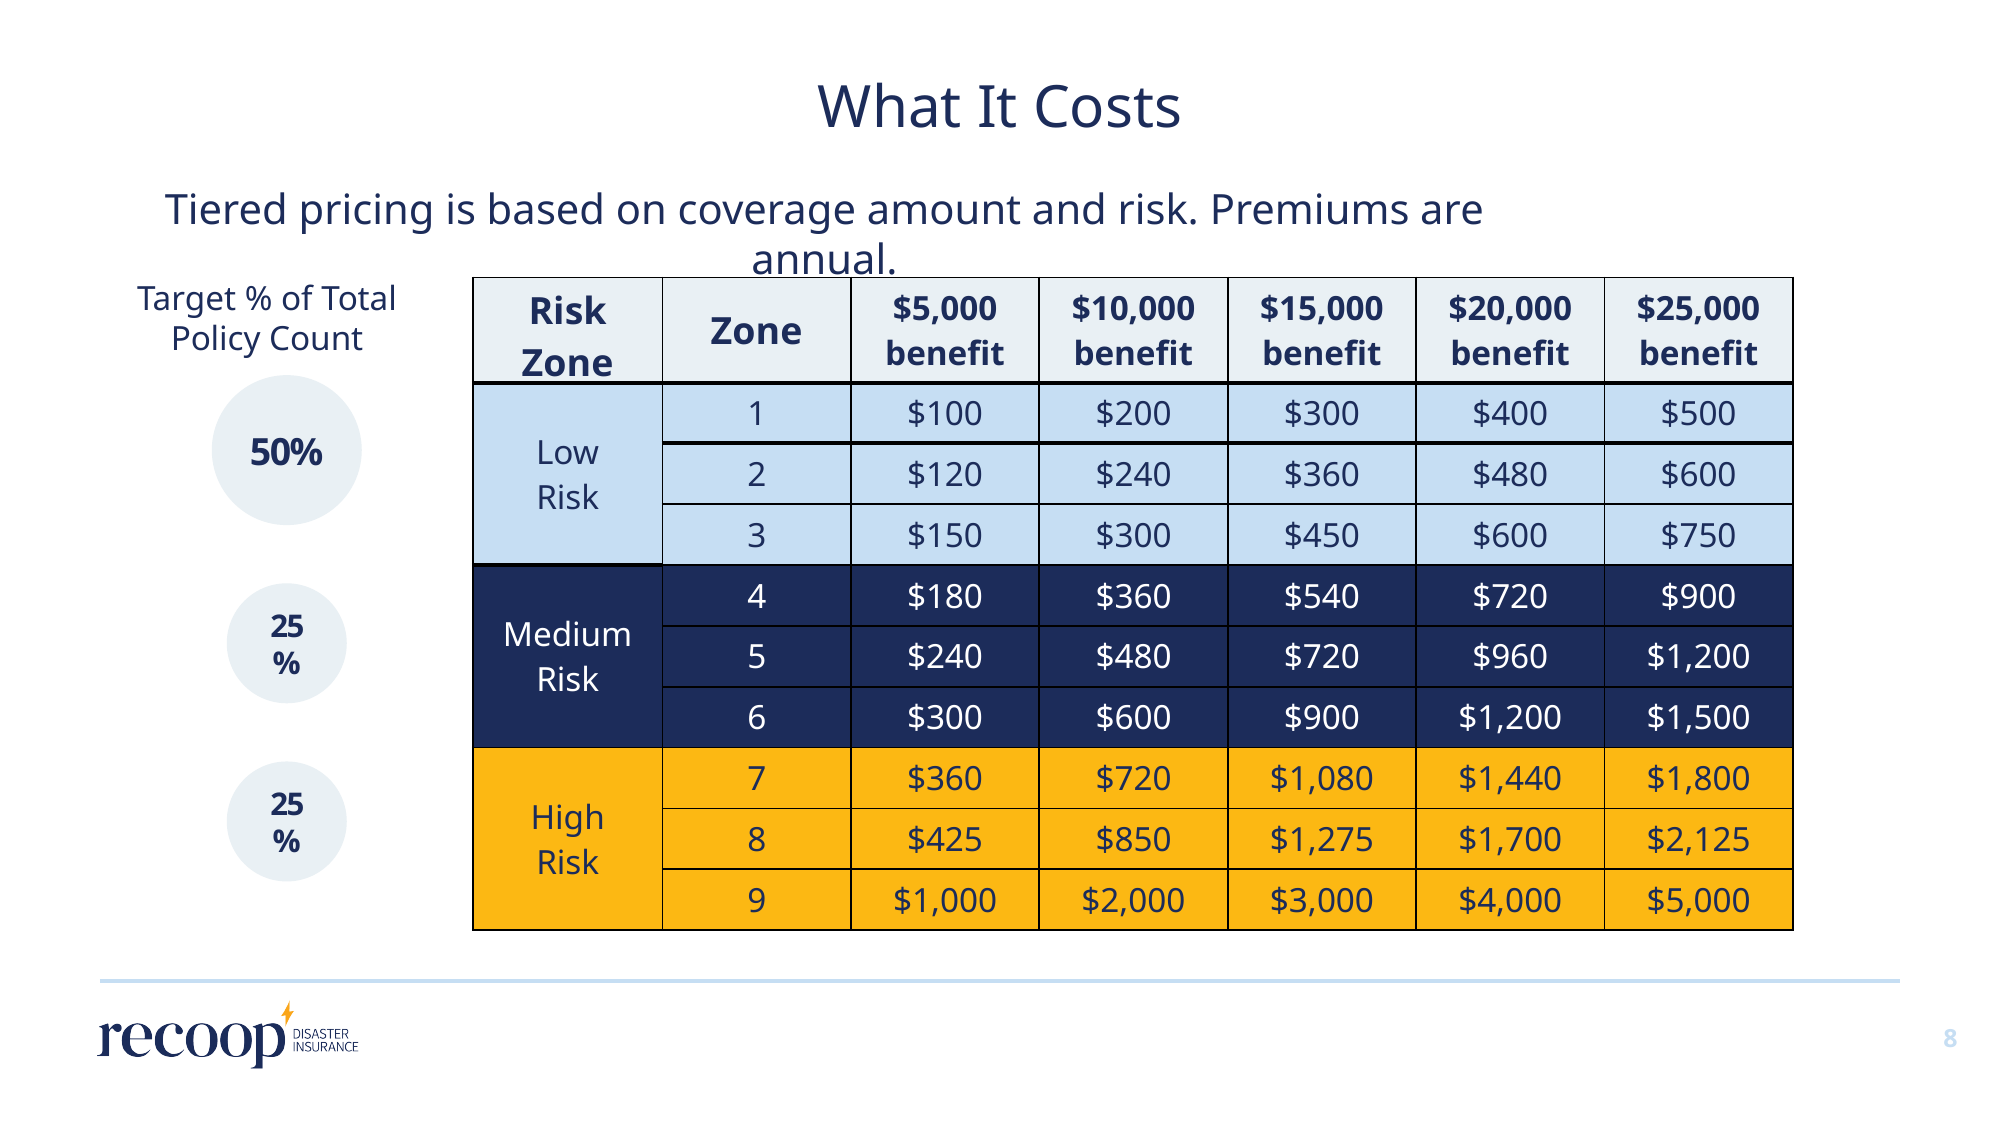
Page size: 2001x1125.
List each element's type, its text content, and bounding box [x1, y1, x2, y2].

table_cell 9 [663, 870, 850, 929]
table_cell $1,500 [1605, 688, 1792, 747]
table_cell $2,125 [1605, 809, 1792, 868]
table_cell 6 [663, 688, 850, 747]
table_header $5,000 benefit [852, 284, 1038, 381]
table_header $20,000 benefit [1417, 278, 1604, 381]
table_cell 4 [663, 566, 850, 625]
table_cell $360 [1229, 445, 1415, 503]
table_cell $2,000 [1040, 870, 1227, 929]
table_cell $1,200 [1417, 688, 1604, 747]
table_cell $5,000 [1605, 870, 1792, 929]
table_cell $600 [1417, 505, 1604, 564]
table_cell $360 [852, 748, 1038, 808]
table_header Zone [663, 284, 850, 381]
table_cell $1,080 [1229, 748, 1415, 808]
table_cell $150 [852, 505, 1038, 564]
table_cell $300 [1040, 505, 1227, 564]
table_cell $1,800 [1605, 748, 1792, 808]
table_cell Low Risk [474, 385, 662, 563]
table_cell $540 [1229, 566, 1415, 625]
table_cell 2 [663, 445, 850, 503]
table_cell $720 [1040, 748, 1227, 808]
text_box Target % of Total Policy Count [118, 284, 416, 358]
table_cell $1,200 [1605, 627, 1792, 686]
table_cell $600 [1040, 688, 1227, 747]
table_cell $450 [1229, 505, 1415, 564]
table_cell $240 [1040, 445, 1227, 503]
table_cell $400 [1417, 385, 1604, 441]
table_cell $425 [852, 809, 1038, 868]
table_cell 8 [663, 809, 850, 868]
table_cell $600 [1605, 445, 1792, 503]
table_cell $720 [1229, 627, 1415, 686]
table_cell 5 [663, 627, 850, 686]
text_box 25% [225, 581, 349, 705]
table_cell $3,000 [1229, 870, 1415, 929]
table_header $25,000 benefit [1605, 278, 1792, 381]
text_box Tiered pricing is based on coverage amount and risk. Premiums are annual. [99, 183, 1549, 284]
table_cell $900 [1605, 566, 1792, 625]
text_box 25% [225, 759, 349, 884]
table_cell $1,000 [852, 870, 1038, 929]
table_cell $900 [1229, 688, 1415, 747]
table_cell $240 [852, 627, 1038, 686]
table_header Risk Zone [474, 284, 662, 381]
picture [79, 989, 376, 1079]
table_cell $480 [1417, 445, 1604, 503]
table_cell Medium Risk [474, 567, 662, 747]
text_box What It Costs [630, 77, 1370, 141]
table_cell $300 [1229, 385, 1415, 441]
table_cell 1 [663, 385, 850, 441]
table_cell $4,000 [1417, 870, 1604, 929]
table_cell High Risk [474, 748, 662, 929]
table_header $10,000 benefit [1040, 284, 1227, 381]
table_cell $750 [1605, 505, 1792, 564]
table_cell $360 [1040, 566, 1227, 625]
table_cell $180 [852, 566, 1038, 625]
table_cell 3 [663, 505, 850, 564]
table_cell $1,275 [1229, 809, 1415, 868]
table_cell $960 [1417, 627, 1604, 686]
table_cell $720 [1417, 566, 1604, 625]
table_cell $300 [852, 688, 1038, 747]
table_cell $1,700 [1417, 809, 1604, 868]
text_box 50% [210, 373, 364, 527]
table_cell $480 [1040, 627, 1227, 686]
table_cell $120 [852, 445, 1038, 503]
table_cell $850 [1040, 809, 1227, 868]
table_cell 7 [663, 748, 850, 808]
table_cell $200 [1040, 385, 1227, 441]
table_cell $100 [852, 385, 1038, 441]
table_header $15,000 benefit [1229, 284, 1415, 381]
table_cell $1,440 [1417, 748, 1604, 808]
table_cell $500 [1605, 385, 1792, 441]
